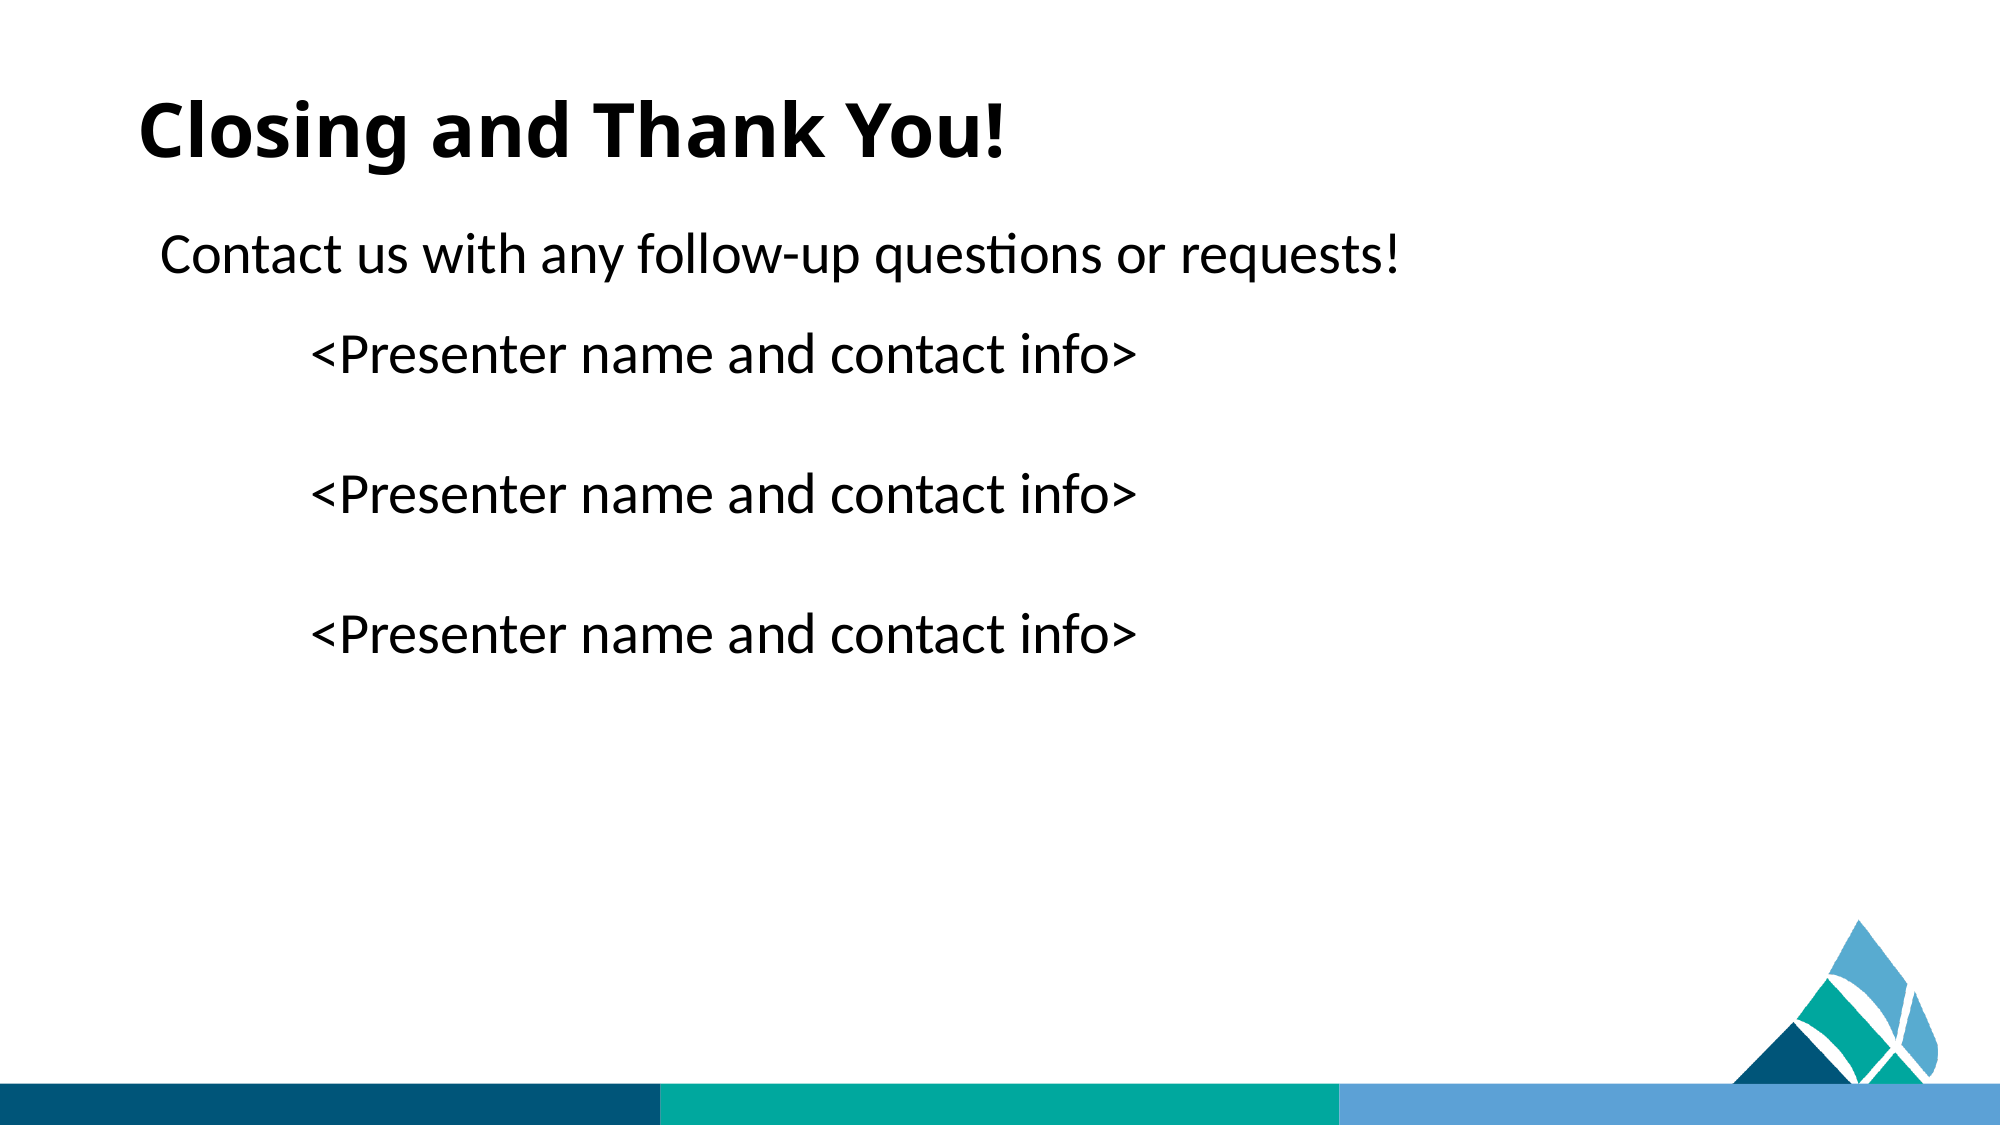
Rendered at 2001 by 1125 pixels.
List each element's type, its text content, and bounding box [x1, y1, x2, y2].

picture [1732, 919, 1938, 1084]
title Closing and Thank You! [137, 59, 1863, 195]
list Contact us with any follow-up questions or requests! <Presenter name and contact info> <Presenter name and contact info> <Presenter name and contact info> [137, 215, 1863, 723]
